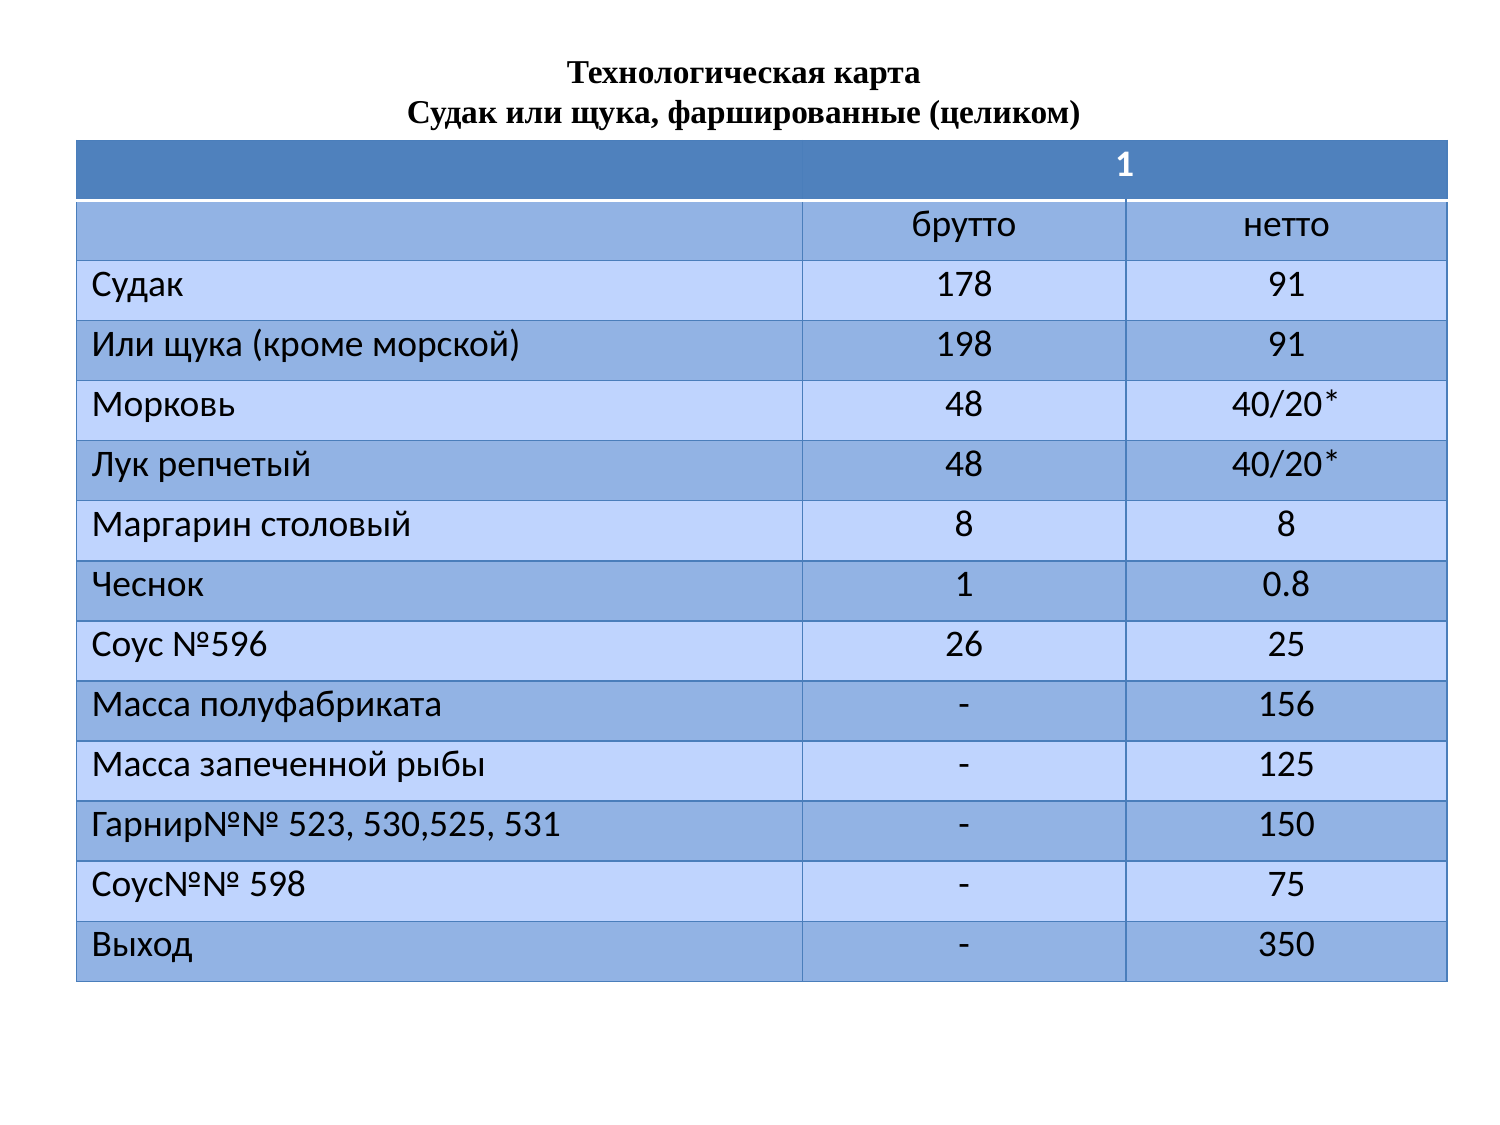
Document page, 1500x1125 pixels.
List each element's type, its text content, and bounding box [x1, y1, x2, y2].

table_cell Соус№№ 598 [77, 862, 802, 921]
table_cell 198 [803, 321, 1125, 380]
table_cell 26 [803, 622, 1125, 680]
table_cell 48 [803, 441, 1125, 500]
table_header [77, 141, 802, 199]
table_cell 125 [1127, 742, 1446, 800]
table_cell Гарнир№№ 523, 530,525, 531 [77, 802, 802, 860]
table_cell 40/20* [1127, 381, 1446, 440]
text_box Технологическая карта Судак или щука, фаршированные (целиком) [100, 42, 1388, 138]
table_header 1 [803, 141, 1446, 199]
table_cell - [803, 862, 1125, 921]
table_cell Масса полуфабриката [77, 682, 802, 740]
table_cell Маргарин столовый [77, 501, 802, 560]
table_cell 8 [1127, 501, 1446, 560]
table_cell 156 [1127, 682, 1446, 740]
table_cell 91 [1127, 321, 1446, 380]
table_cell [77, 202, 802, 260]
table_cell 0.8 [1127, 562, 1446, 620]
table_cell 350 [1127, 922, 1446, 981]
table_cell 48 [803, 381, 1125, 440]
table_cell Или щука (кроме морской) [77, 321, 802, 380]
table_cell 8 [803, 501, 1125, 560]
table_cell Масса запеченной рыбы [77, 742, 802, 800]
table_cell 75 [1127, 862, 1446, 921]
table_cell - [803, 922, 1125, 981]
table_cell 40/20* [1127, 441, 1446, 500]
table_cell - [803, 802, 1125, 860]
table_cell Судак [77, 261, 802, 320]
table_cell брутто [803, 202, 1125, 260]
table_cell Морковь [77, 381, 802, 440]
table_cell Чеснок [77, 562, 802, 620]
table_cell Выход [77, 922, 802, 981]
table_cell 1 [803, 562, 1125, 620]
table_cell 91 [1127, 261, 1446, 320]
table_cell 178 [803, 261, 1125, 320]
table_cell 25 [1127, 622, 1446, 680]
table_cell 150 [1127, 802, 1446, 860]
table_cell Соус №596 [77, 622, 802, 680]
table_cell - [803, 742, 1125, 800]
table_cell Лук репчетый [77, 441, 802, 500]
table_cell нетто [1127, 202, 1446, 260]
table_cell - [803, 682, 1125, 740]
